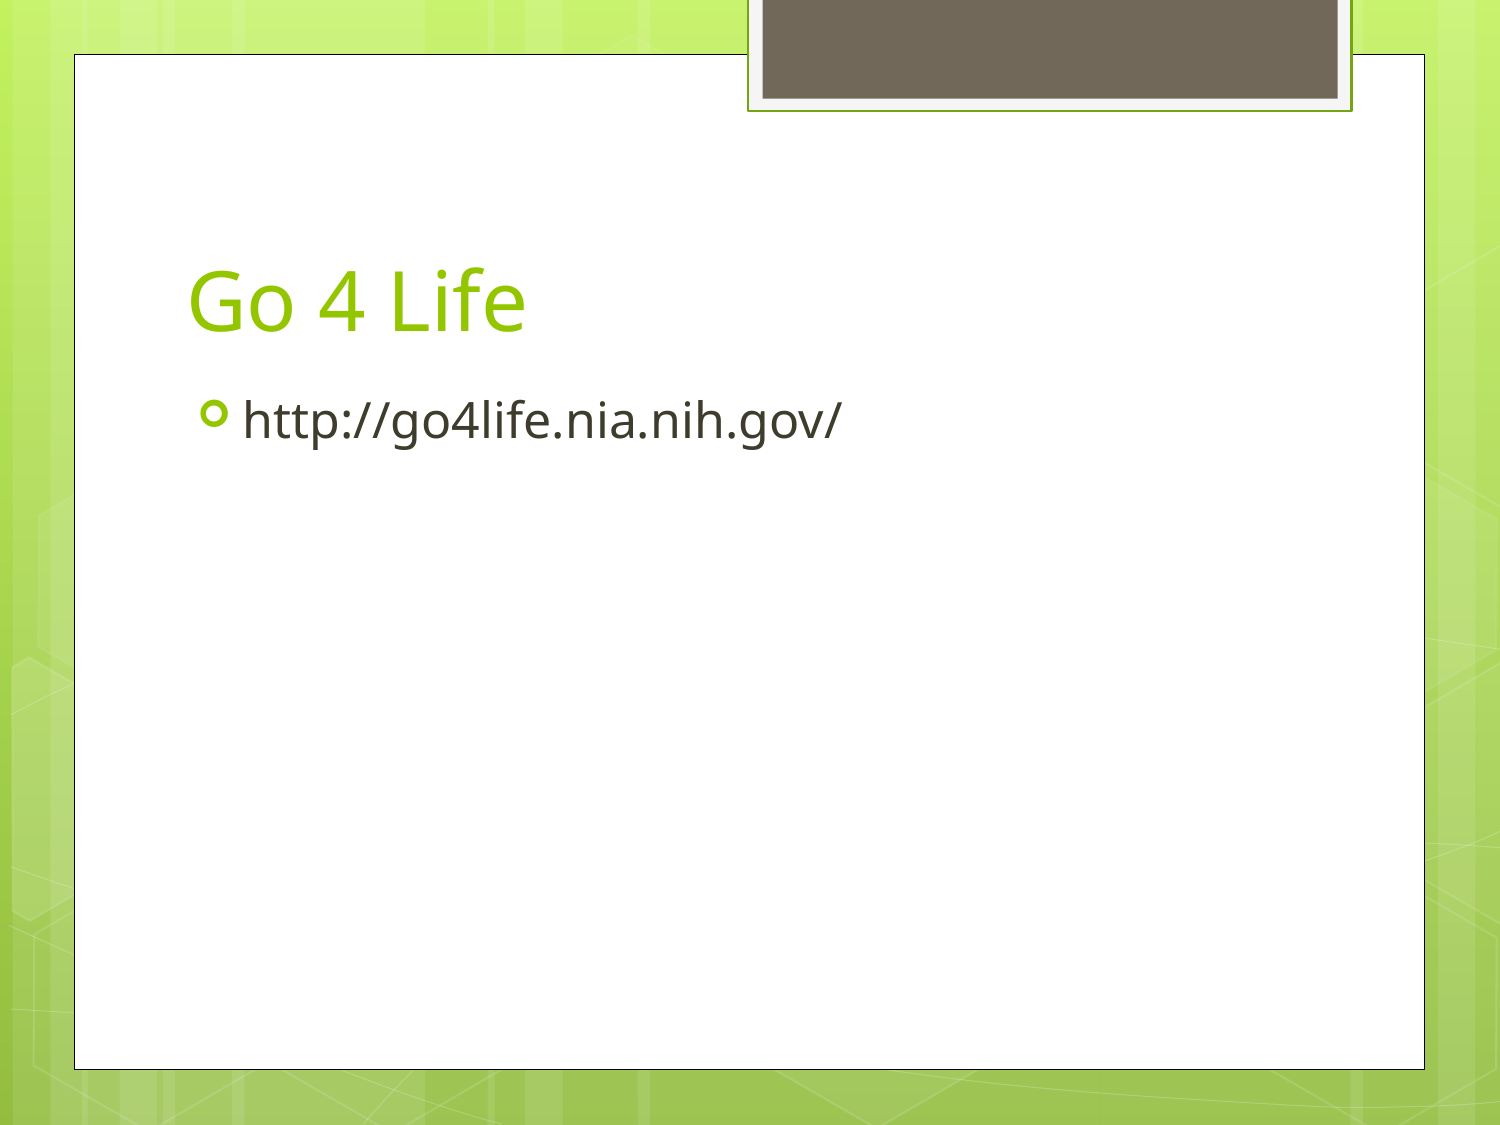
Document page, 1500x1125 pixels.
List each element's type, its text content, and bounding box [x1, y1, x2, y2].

list http://go4life.nia.nih.gov/ [171, 381, 1283, 957]
title Go 4 Life [171, 168, 1324, 357]
